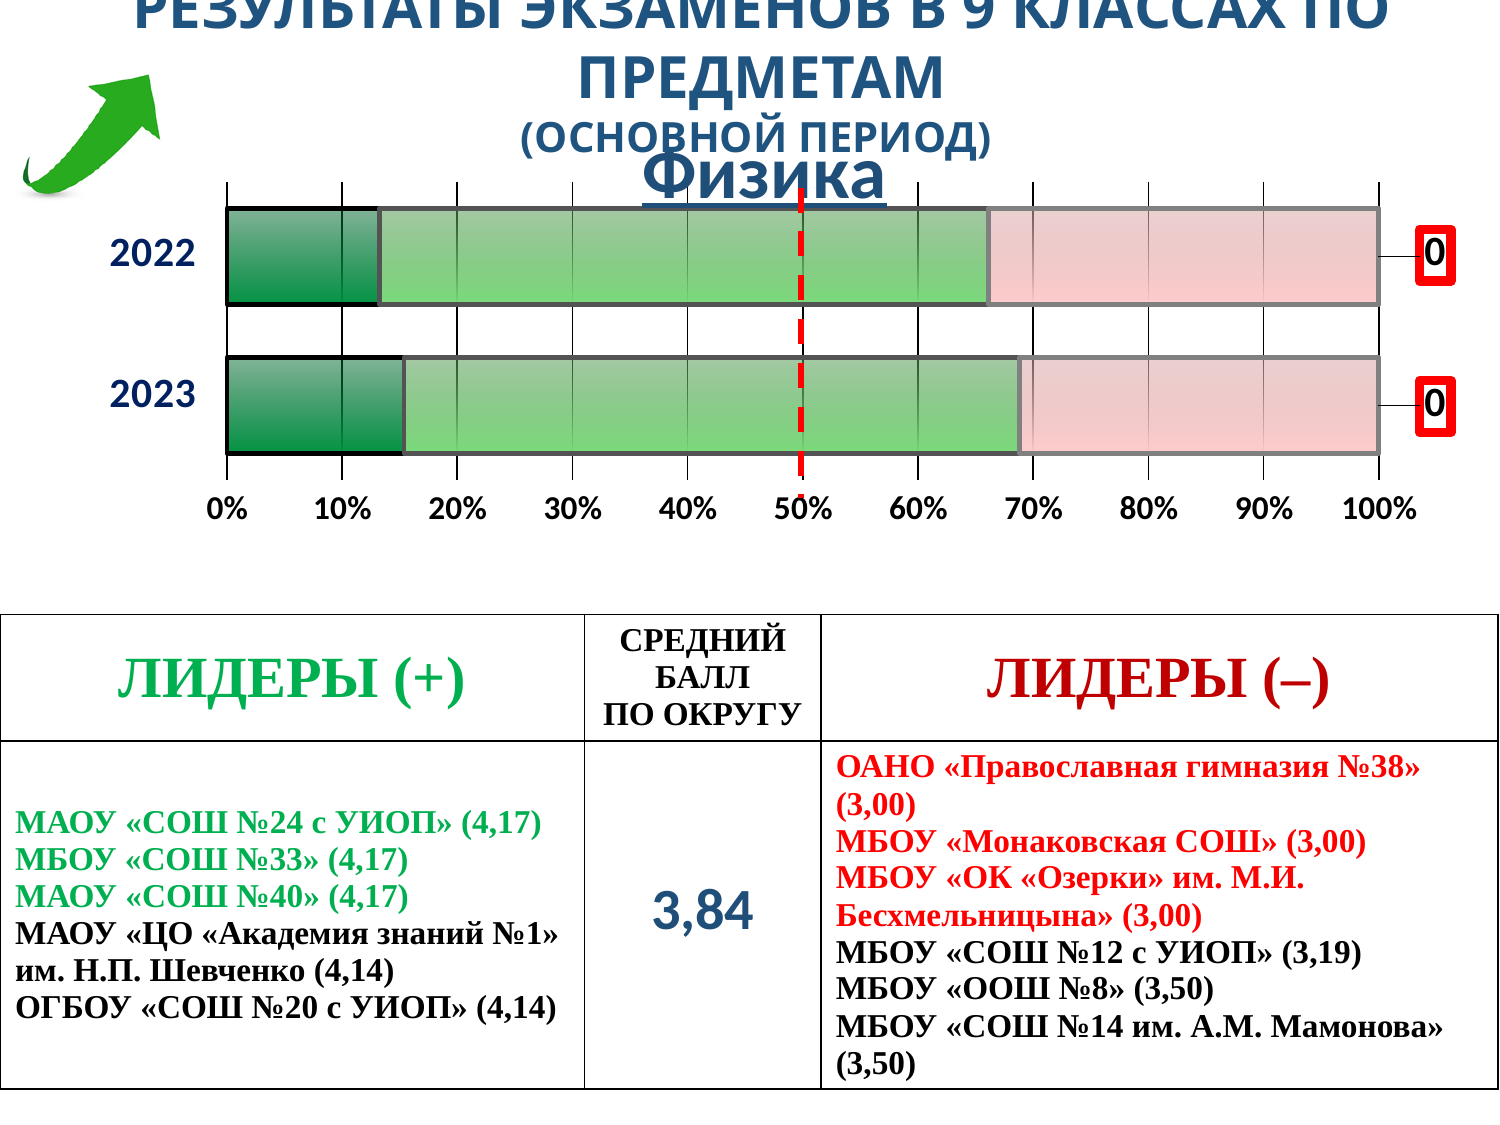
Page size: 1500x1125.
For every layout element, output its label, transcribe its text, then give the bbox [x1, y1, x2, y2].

chart [31, 101, 1499, 598]
table_cell МАОУ «СОШ №24 с УИОП» (4,17) МБОУ «СОШ №33» (4,17) МАОУ «СОШ №40» (4,17) МАОУ «ЦО «Академия знаний №1» им. Н.П. Шевченко (4,14) ОГБОУ «СОШ №20 с УИОП» (4,14) [1, 742, 584, 1088]
table_header СРЕДНИЙ БАЛЛ ПО ОКРУГУ [585, 615, 820, 740]
picture [0, 68, 167, 209]
table_cell ОАНО «Православная гимназия №38» (3,00) МБОУ «Монаковская СОШ» (3,00) МБОУ «ОК «Озерки» им. М.И. Бесхмельницына» (3,00) МБОУ «СОШ №12 с УИОП» (3,19) МБОУ «ООШ №8» (3,50) МБОУ «СОШ №14 им. А.М. Мамонова» (3,50) [822, 742, 1497, 1088]
table_cell 3,84 [585, 742, 820, 1088]
text_box РЕЗУЛЬТАТЫ ЭКЗАМЕНОВ В 9 КЛАССАХ ПО ПРЕДМЕТАМ (ОСНОВНОЙ ПЕРИОД) [23, 14, 1500, 116]
table_header ЛИДЕРЫ (–) [822, 615, 1497, 740]
table_header ЛИДЕРЫ (+) [1, 615, 584, 740]
